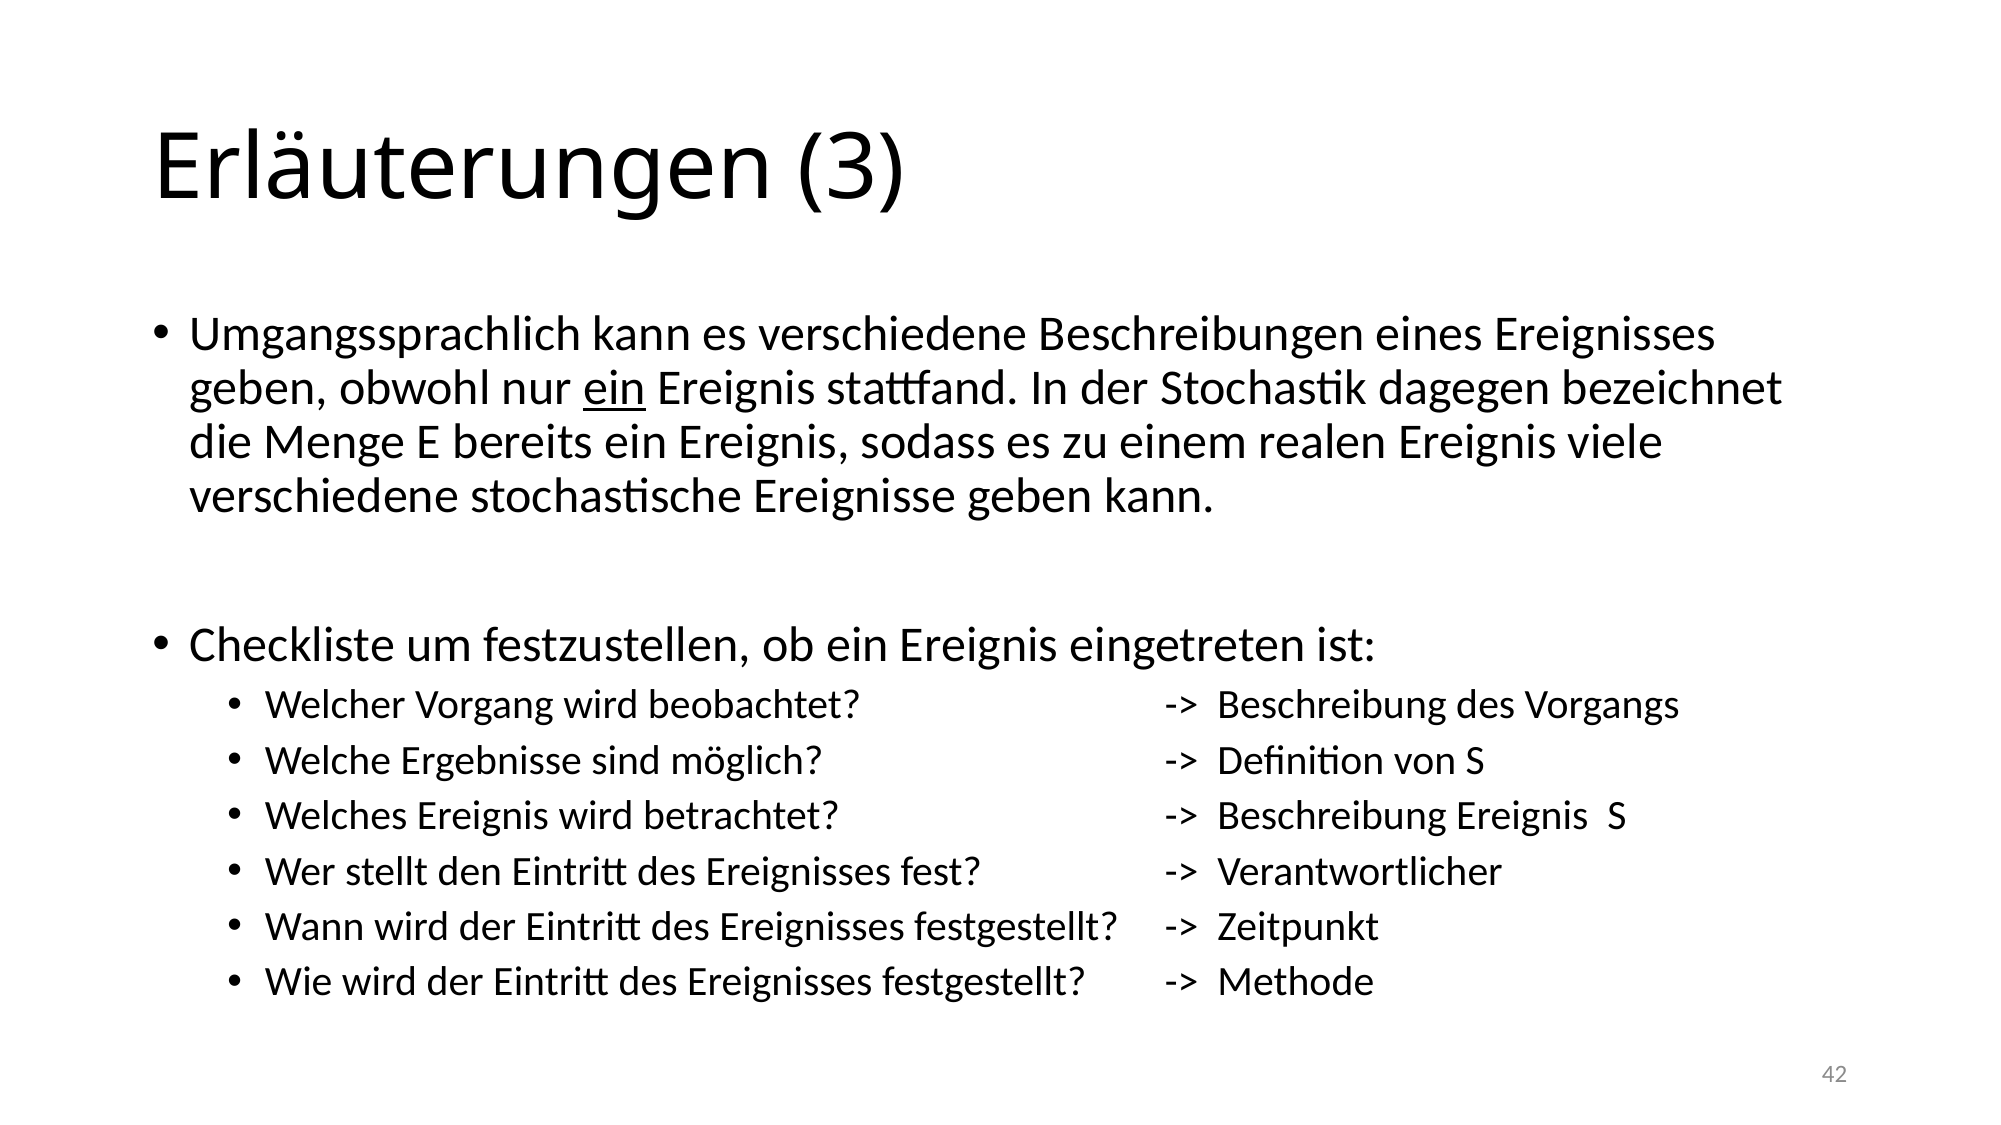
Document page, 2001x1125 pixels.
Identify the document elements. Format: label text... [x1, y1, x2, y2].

slide_number 42 [1412, 1042, 1863, 1103]
title Erläuterungen (3) [137, 59, 1882, 278]
